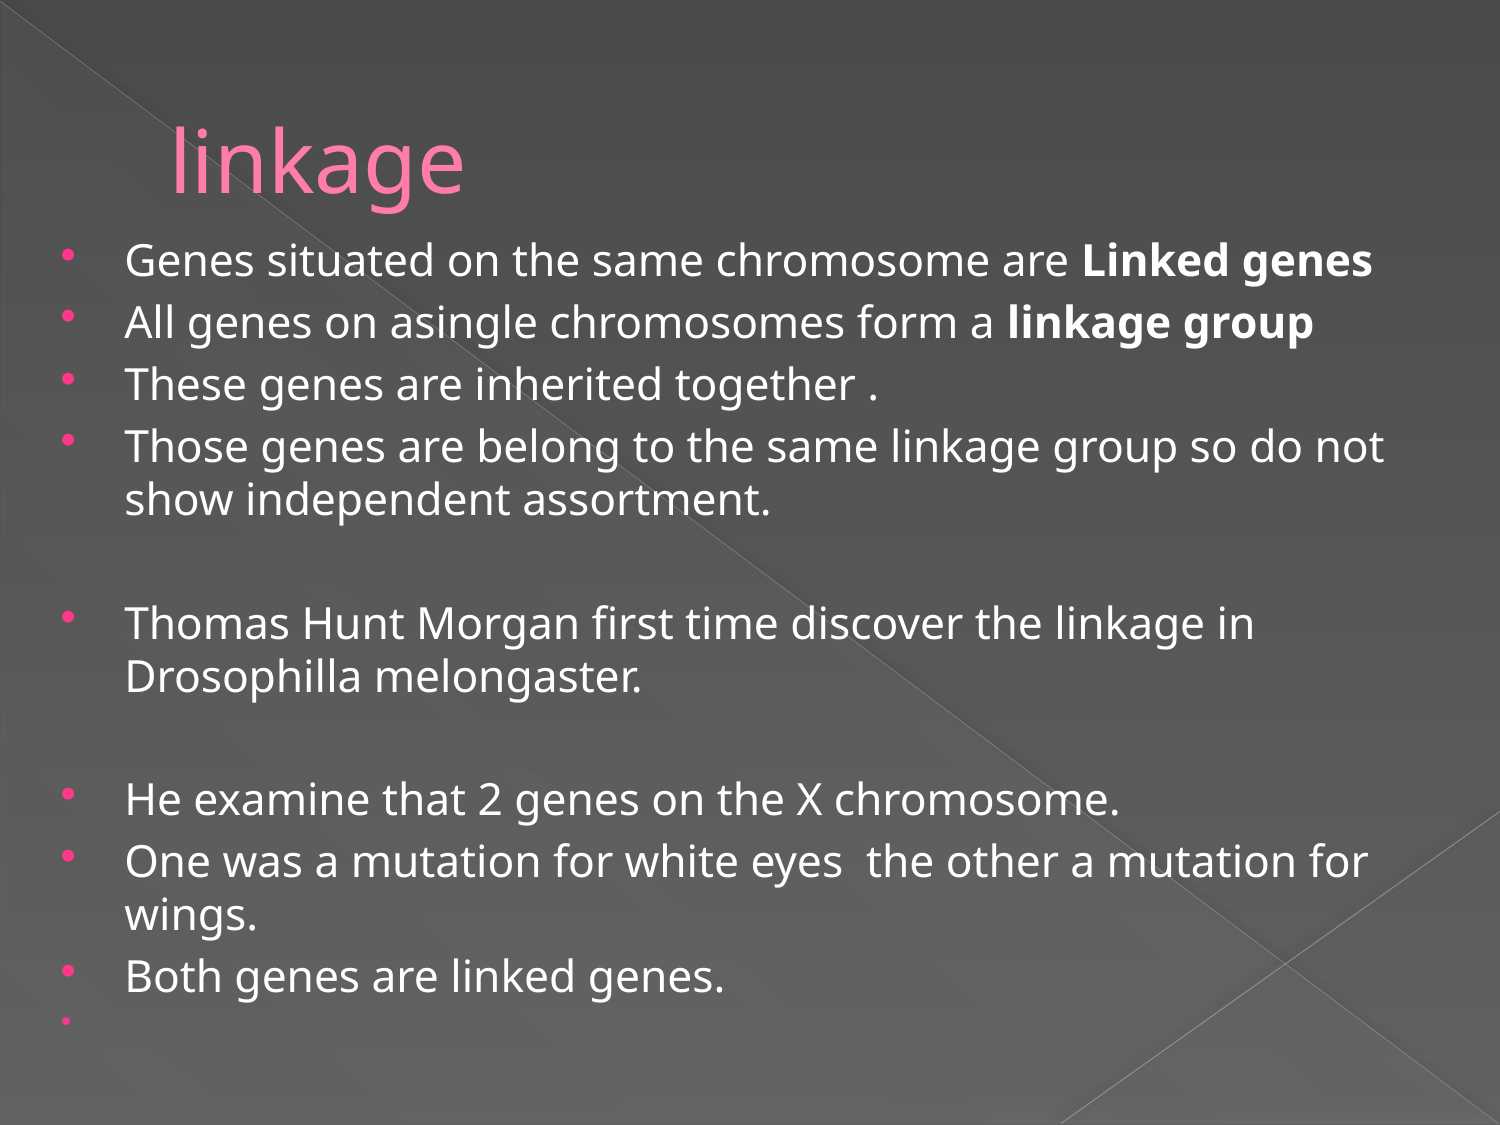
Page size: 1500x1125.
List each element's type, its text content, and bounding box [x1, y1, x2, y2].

list Genes situated on the same chromosome are Linked genes All genes on asingle chromosomes form a linkage group These genes are inherited together . Those genes are belong to the same linkage group so do not show independent assortment. Thomas Hunt Morgan first time discover the linkage in Drosophilla melongaster. He examine that 2 genes on the X chromosome. One was a mutation for white eyes the other a mutation for wings. Both genes are linked genes. [37, 224, 1475, 1059]
title linkage [75, 43, 1425, 224]
